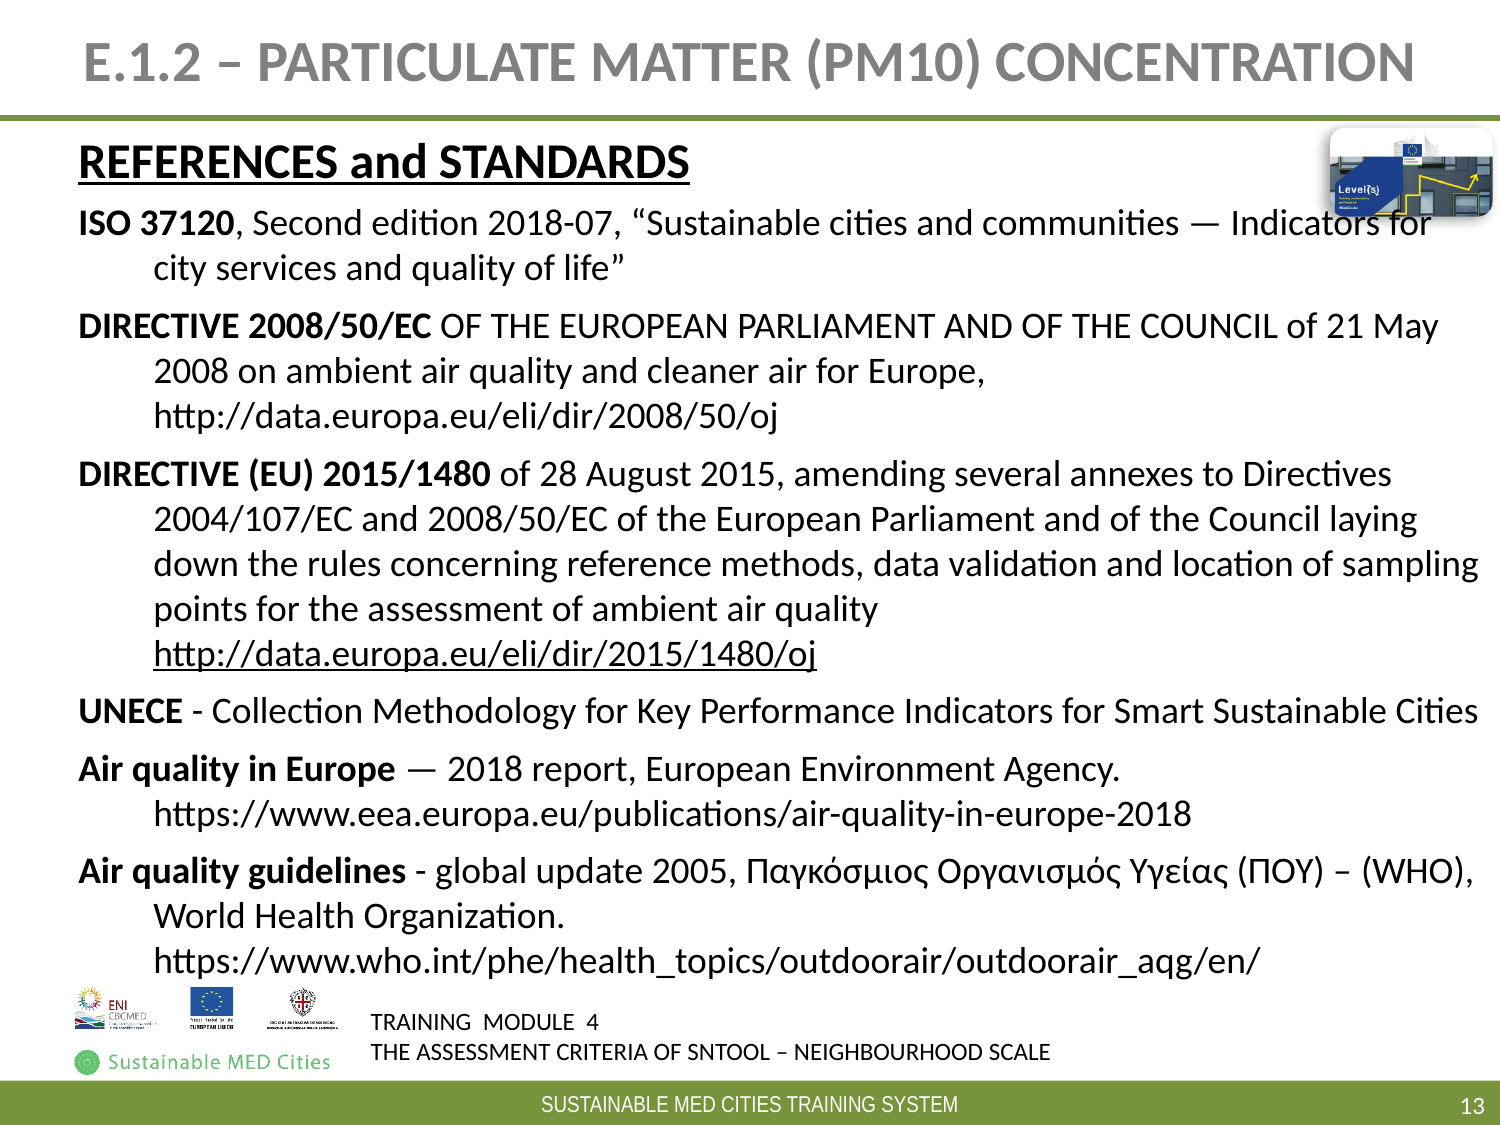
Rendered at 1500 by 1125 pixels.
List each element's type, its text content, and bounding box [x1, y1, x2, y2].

list REFERENCES and STANDARDS [63, 120, 1414, 191]
picture [1329, 127, 1493, 217]
slide_number 13 [1399, 1074, 1500, 1125]
picture [62, 978, 356, 1080]
title E.1.2 – PARTICULATE MATTER (PM10) CONCENTRATION [0, 0, 1500, 119]
text_box ISO 37120, Second edition 2018-07, “Sustainable cities and communities — Indicators for city services and quality of life” DIRECTIVE 2008/50/EC OF THE EUROPEAN PARLIAMENT AND OF THE COUNCIL of 21 May 2008 on ambient air quality and cleaner air for Europe, http://data.europa.eu/eli/dir/2008/50/oj DIRECTIVE (EU) 2015/1480 of 28 August 2015, amending several annexes to Directives 2004/107/EC and 2008/50/EC of the European Parliament and of the Council laying down the rules concerning reference methods, data validation and location of sampling points for the assessment of ambient air quality http://data.europa.eu/eli/dir/2015/1480/oj UNECE - Collection Methodology for Key Performance Indicators for Smart Sustainable Cities Air quality in Europe — 2018 report, European Environment Agency. https://www.eea.europa.eu/publications/air-quality-in-europe-2018 Air quality guidelines - global update 2005, Παγκόσμιος Οργανισμός Υγείας (ΠΟΥ) – (WHO), World Health Organization. https://www.who.int/phe/health_topics/outdoorair/outdoorair_aqg/en/ [63, 191, 1500, 989]
